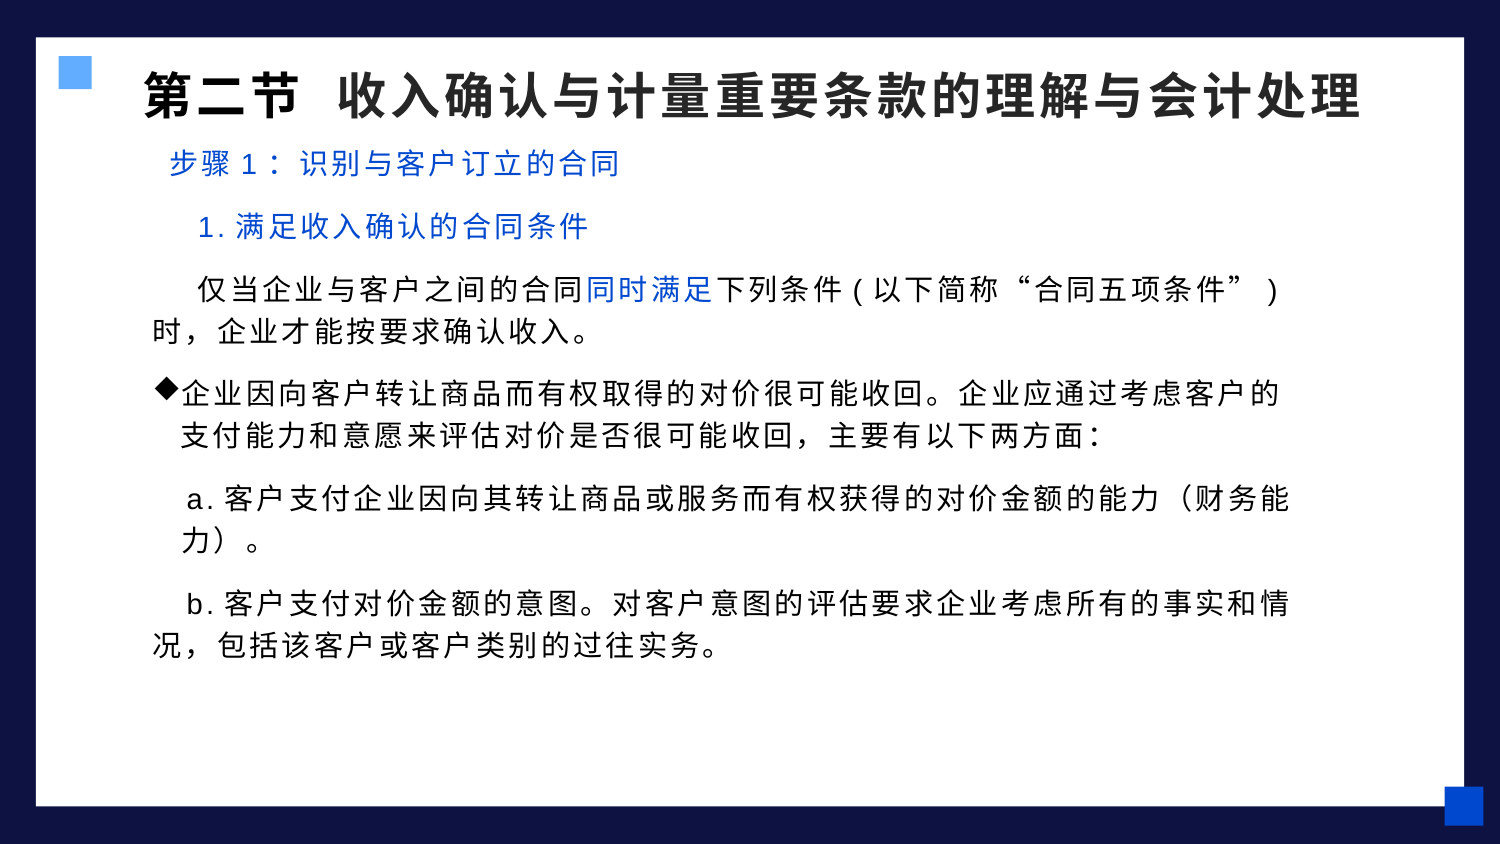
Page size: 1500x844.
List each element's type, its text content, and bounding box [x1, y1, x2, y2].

list 步骤1：识别与客户订立的合同 1.满足收入确认的合同条件 仅当企业与客户之间的合同同时满足下列条件(以下简称“合同五项条件”)时，企业才能按要求确认收入。 企业因向客户转让商品而有权取得的对价很可能收回。企业应通过考虑客户的支付能力和意愿来评估对价是否很可能收回，主要有以下两方面： a.客户支付企业因向其转让商品或服务而有权获得的对价金额的能力（财务能 力）。 b.客户支付对价金额的意图。对客户意图的评估要求企业考虑所有的事实和情况，包括该客户或客户类别的过往实务。 [135, 138, 1321, 563]
title 第二节 收入确认与计量重要条款的理解与会计处理 [99, 43, 1401, 134]
